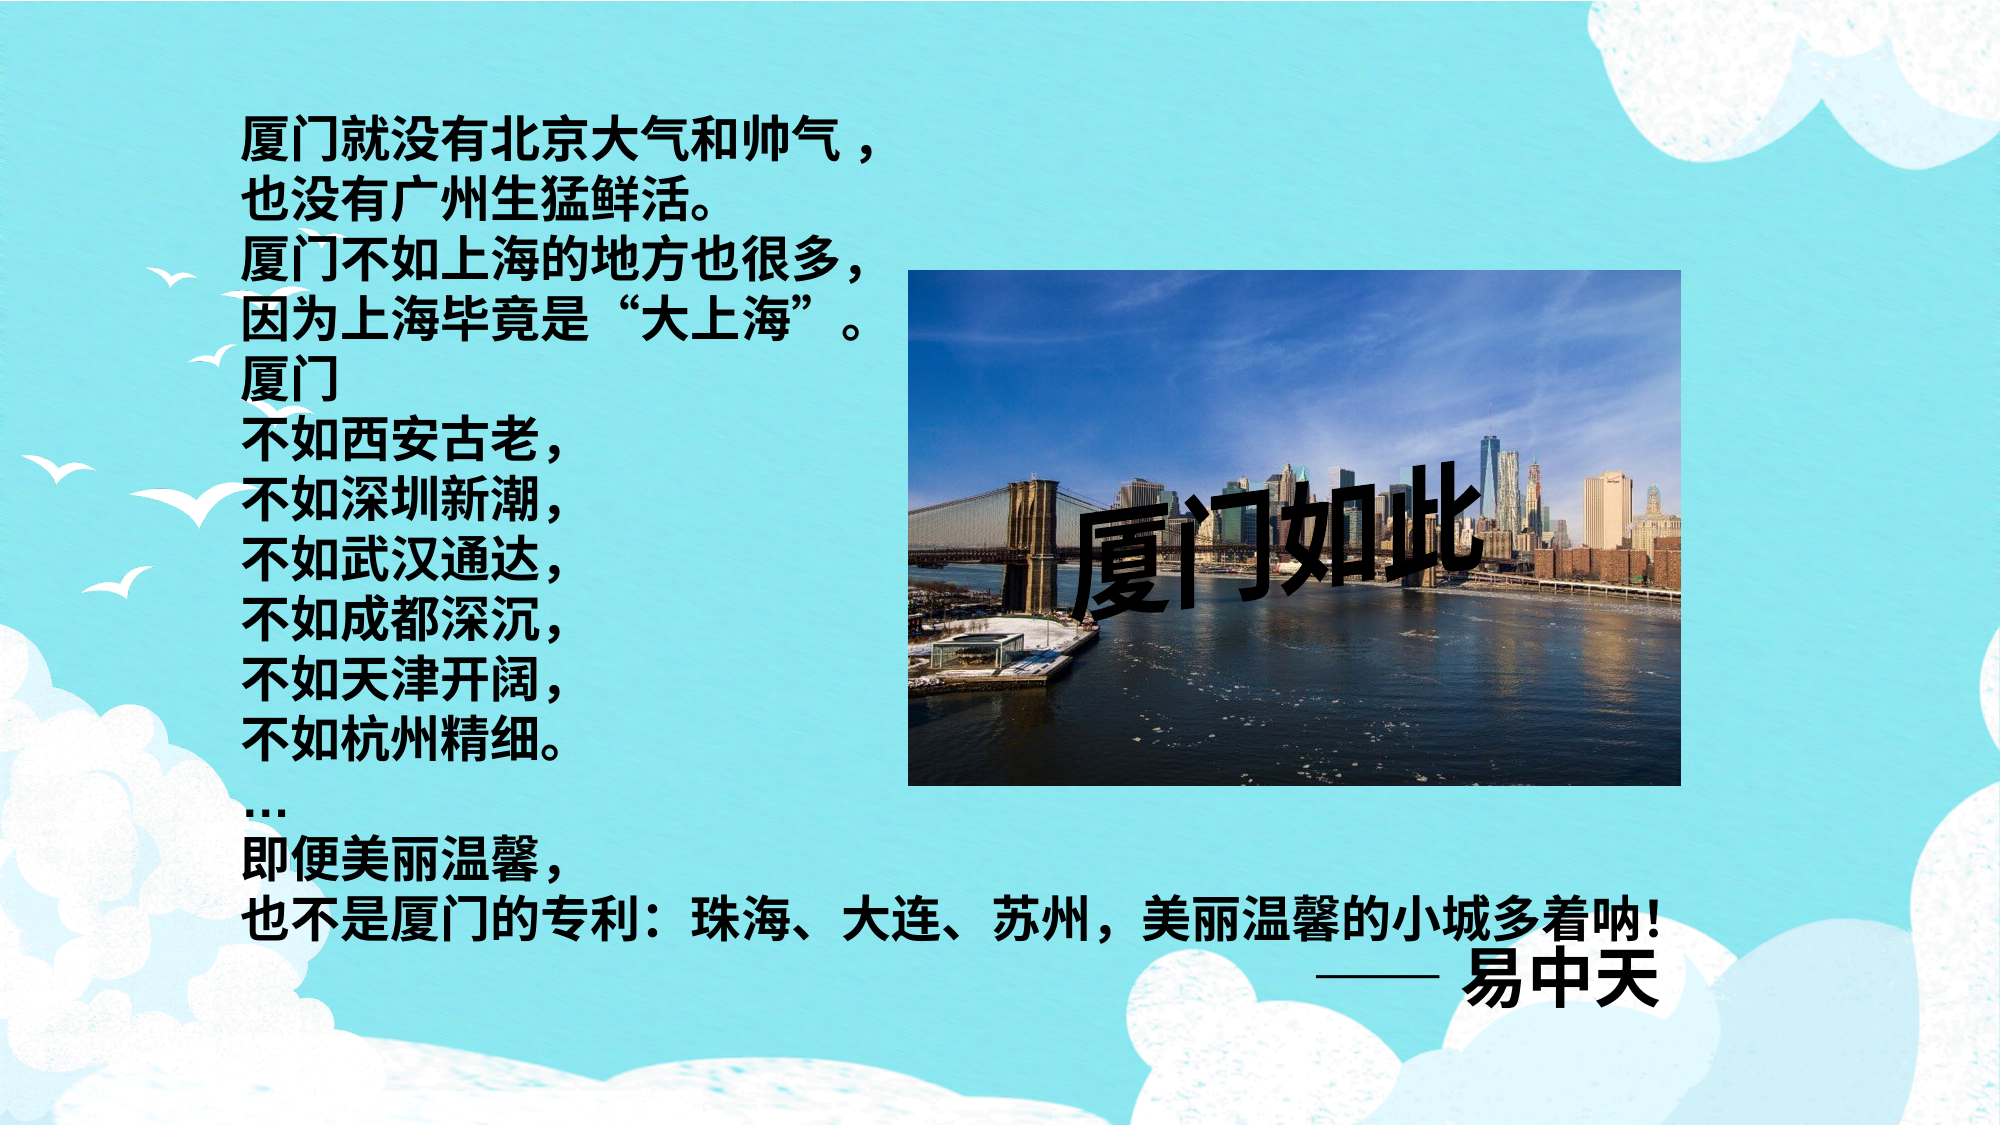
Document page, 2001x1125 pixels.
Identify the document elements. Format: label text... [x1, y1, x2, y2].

text_box 厦门就没有北京大气和帅气 ， 也没有广州生猛鲜活。 厦门不如上海的地方也很多， 因为上海毕竟是“大上海”。 厦门 不如西安古老， 不如深圳新潮， 不如武汉通达， 不如成都深沉， 不如天津开阔， 不如杭州精细。 … 即便美丽温馨， 也不是厦门的专利：珠海、大连、苏州，美丽温馨的小城多着呐！ [226, 100, 1717, 1036]
text_box ——易中天 [1281, 928, 1691, 1024]
picture [0, 0, 2000, 1125]
